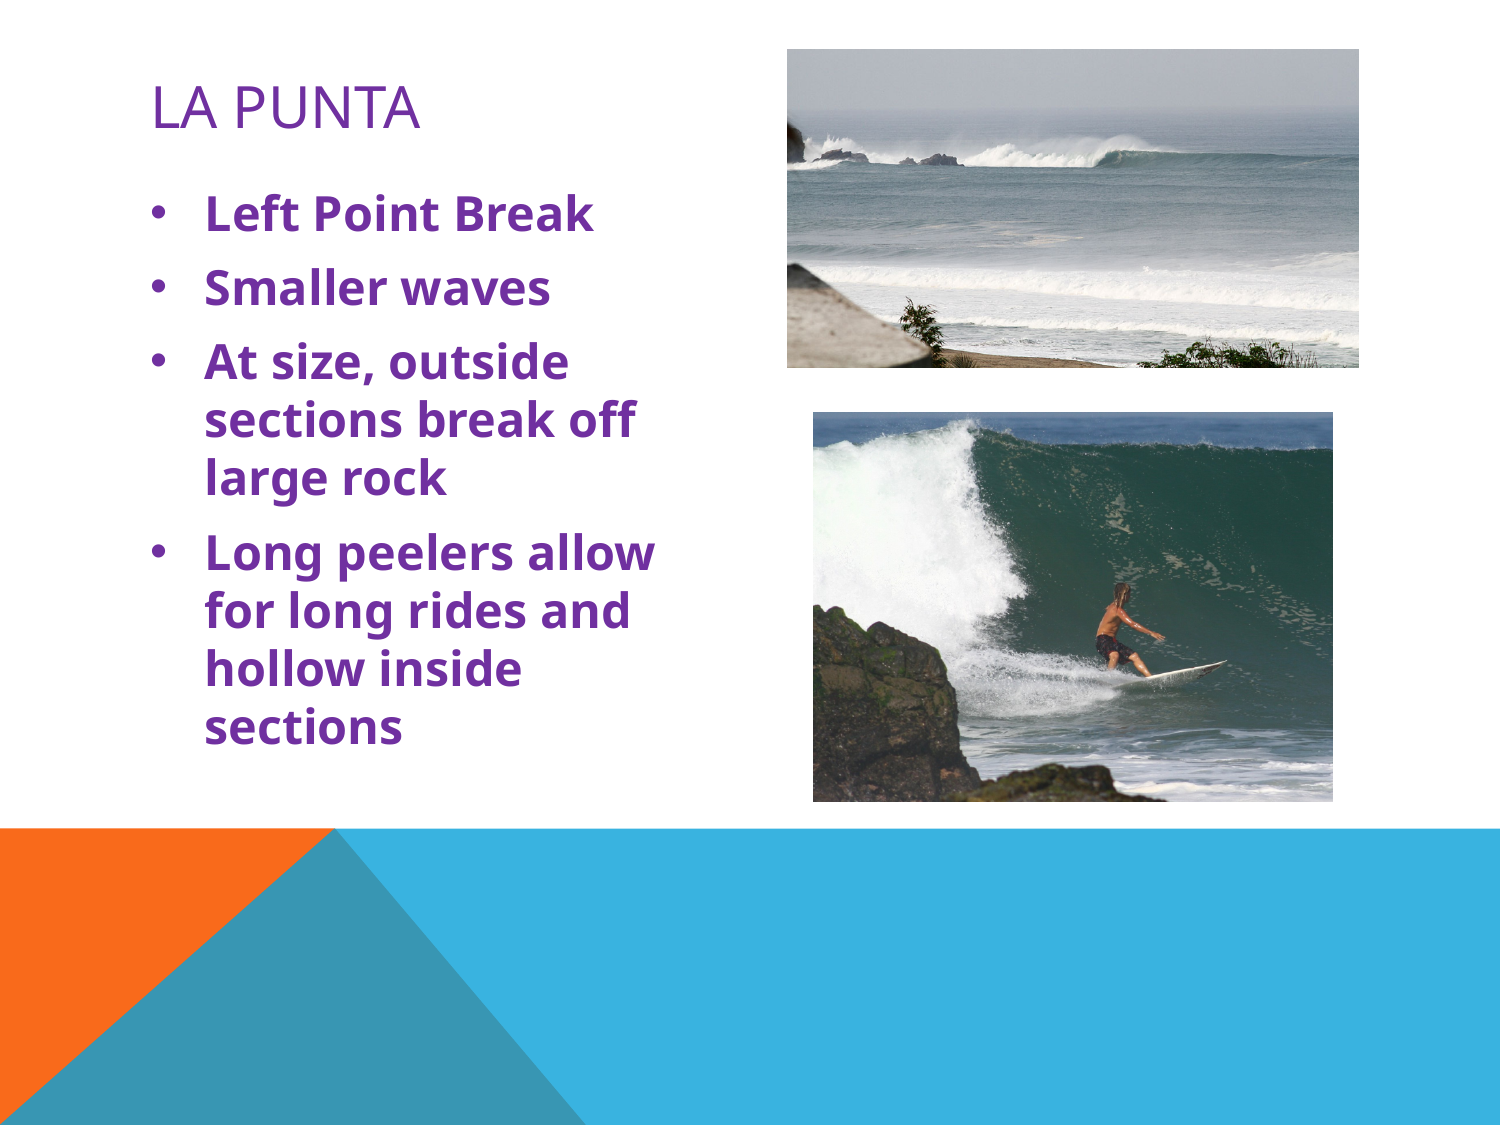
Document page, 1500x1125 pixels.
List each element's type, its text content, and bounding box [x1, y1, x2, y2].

list Left Point Break Smaller waves At size, outside sections break off large rock Long peelers allow for long rides and hollow inside sections [135, 174, 713, 768]
title La Punta [135, 60, 782, 150]
picture [813, 412, 1333, 802]
picture [787, 49, 1359, 368]
title La Punta [1363, 60, 1369, 150]
